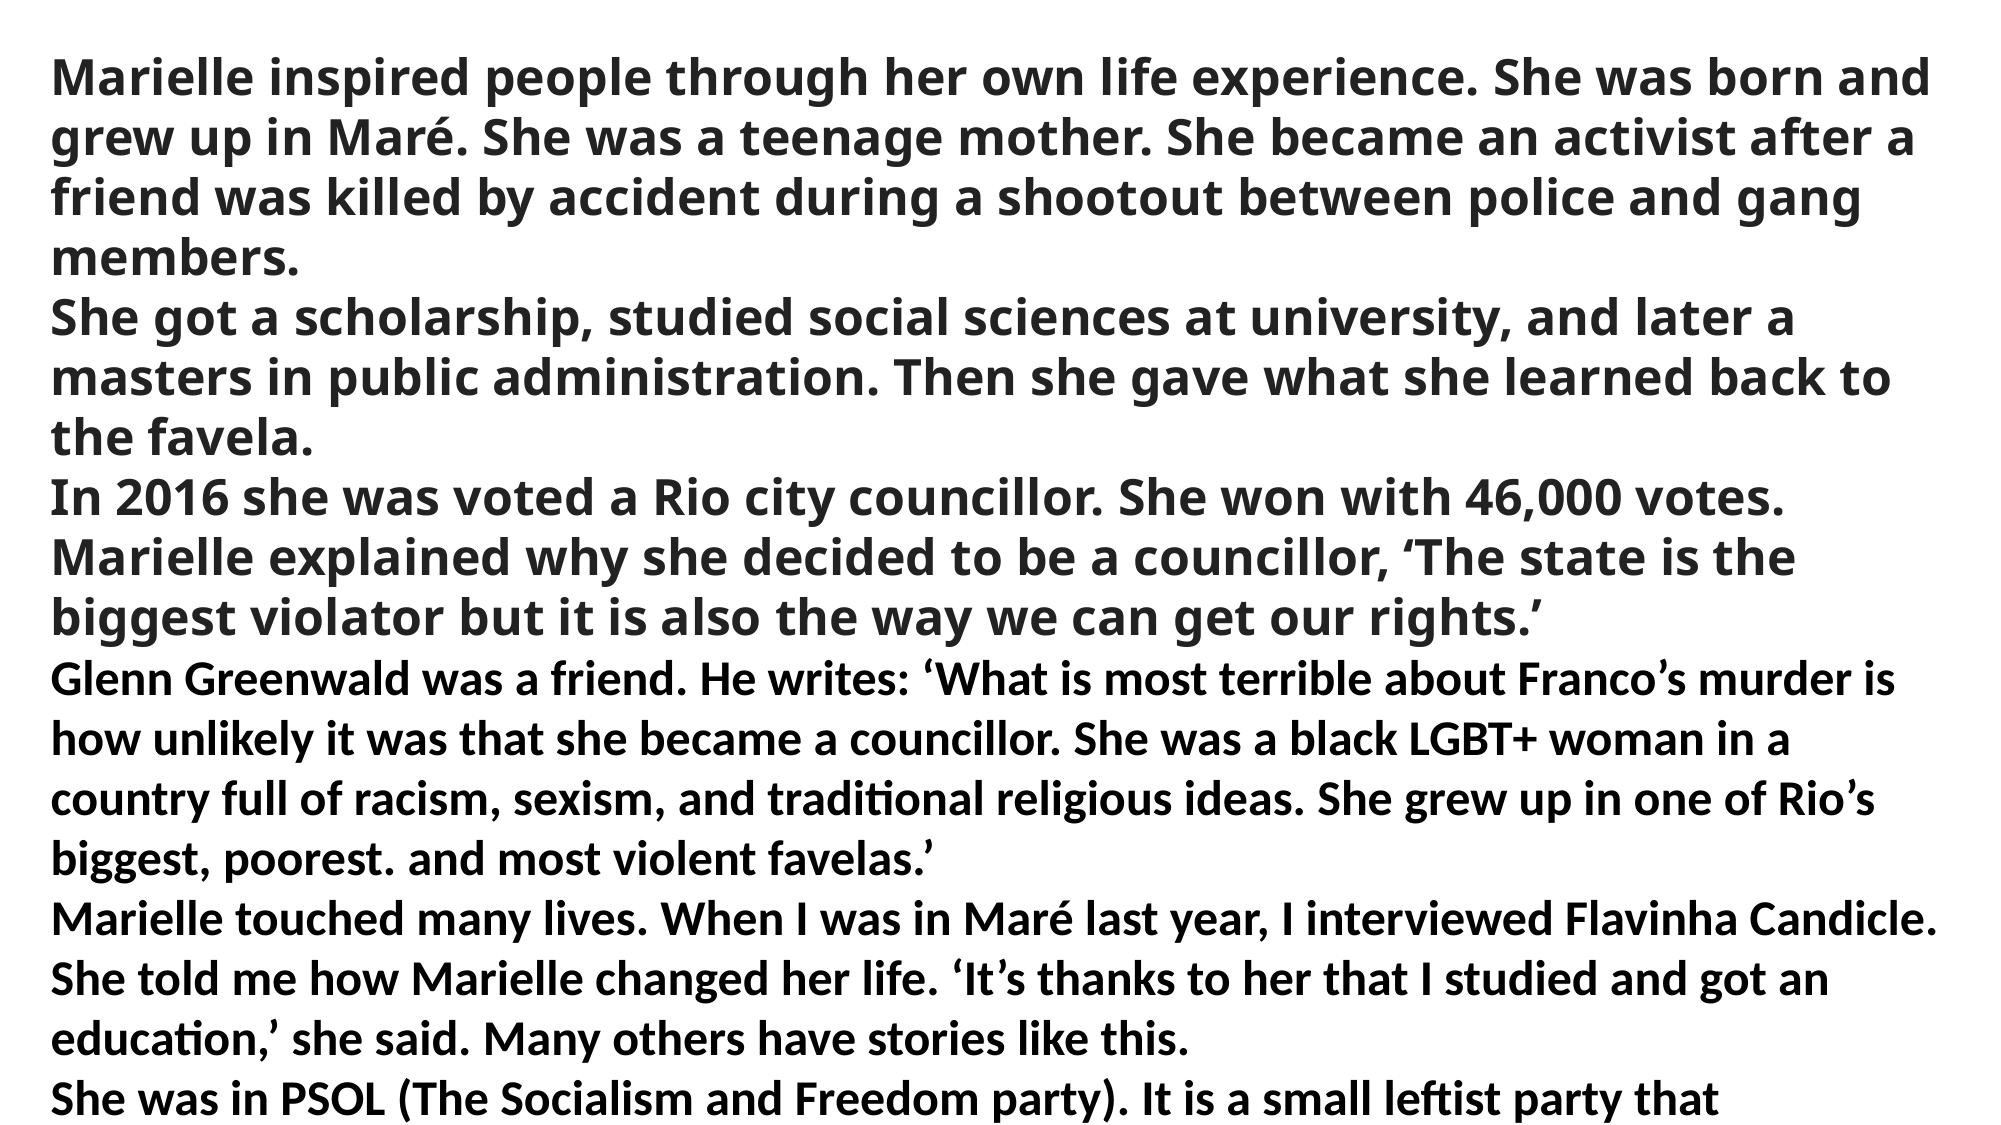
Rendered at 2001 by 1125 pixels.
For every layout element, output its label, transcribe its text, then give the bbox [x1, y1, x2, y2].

text_box Marielle inspired people through her own life experience. She was born and grew up in Maré. She was a teenage mother. She became an activist after a friend was killed by accident during a shootout between police and gang members. She got a scholarship, studied social sciences at university, and later a masters in public administration. Then she gave what she learned back to the favela. In 2016 she was voted a Rio city councillor. She won with 46,000 votes. Marielle explained why she decided to be a councillor, ‘The state is the biggest violator but it is also the way we can get our rights.’ Glenn Greenwald was a friend. He writes: ‘What is most terrible about Franco’s murder is how unlikely it was that she became a councillor. She was a black LGBT+ woman in a country full of racism, sexism, and traditional religious ideas. She grew up in one of Rio’s biggest, poorest. and most violent favelas.’ Marielle touched many lives. When I was in Maré last year, I interviewed Flavinha Candicle. She told me how Marielle changed her life. ‘It’s thanks to her that I studied and got an education,’ she said. Many others have stories like this. She was in PSOL (The Socialism and Freedom party). It is a small leftist party that corruption has not touched. [35, 37, 1961, 1125]
